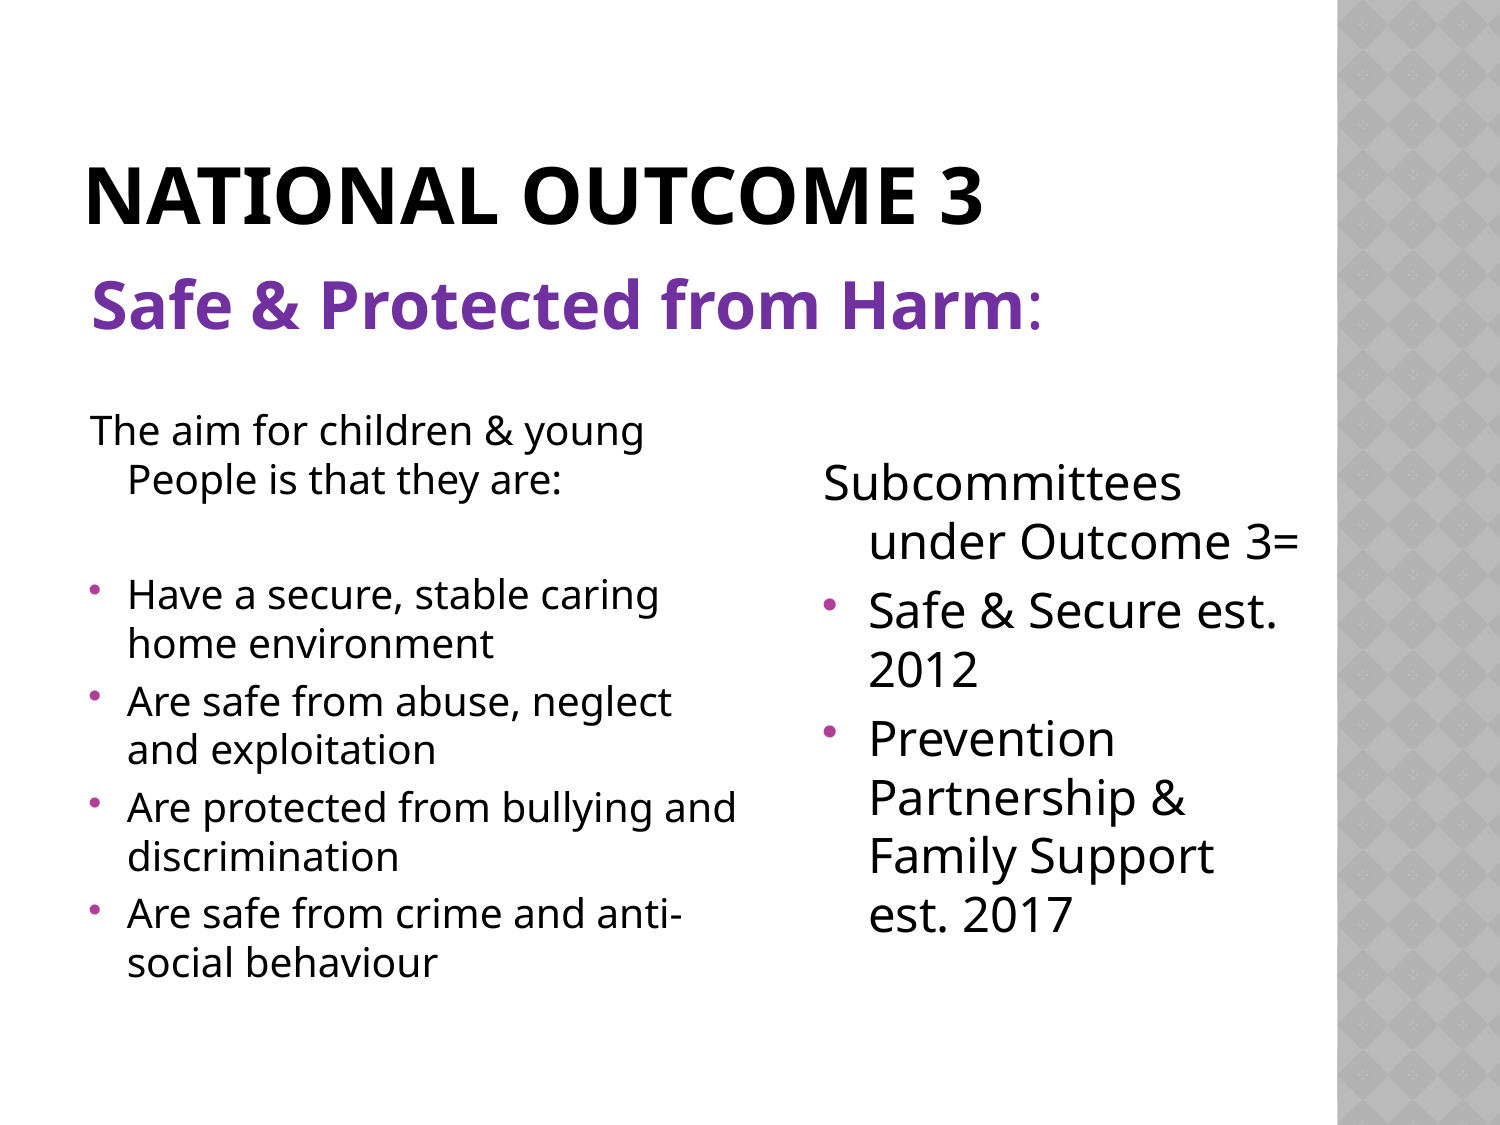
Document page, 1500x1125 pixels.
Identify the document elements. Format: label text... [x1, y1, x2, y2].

list The aim for children & young People is that they are: Have a secure, stable caring home environment Are safe from abuse, neglect and exploitation Are protected from bullying and discrimination Are safe from crime and anti-social behaviour [75, 397, 762, 1005]
text_box Safe & Protected from Harm: [76, 255, 1294, 350]
list Subcommittees under Outcome 3= Safe & Secure est. 2012 Prevention Partnership & Family Support est. 2017 [809, 444, 1317, 1005]
title National Outcome 3 [75, 52, 1263, 240]
